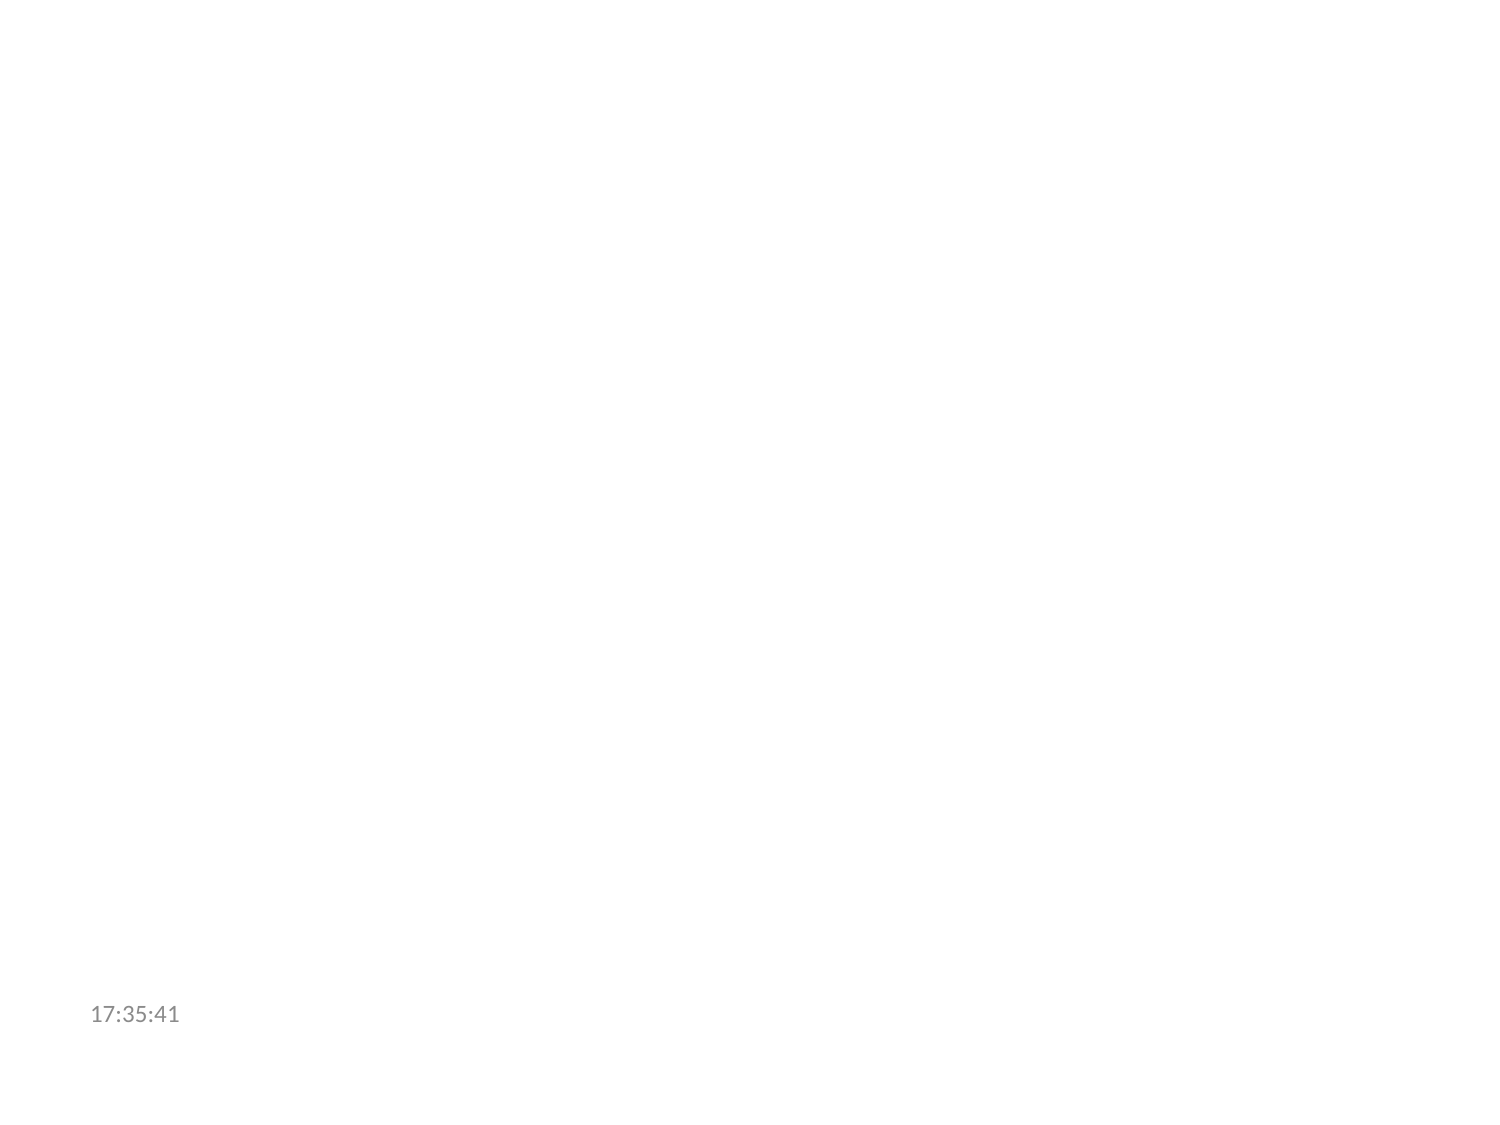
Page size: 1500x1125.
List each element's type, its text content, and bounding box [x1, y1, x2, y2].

text_box 15:35:09 [75, 982, 425, 1043]
